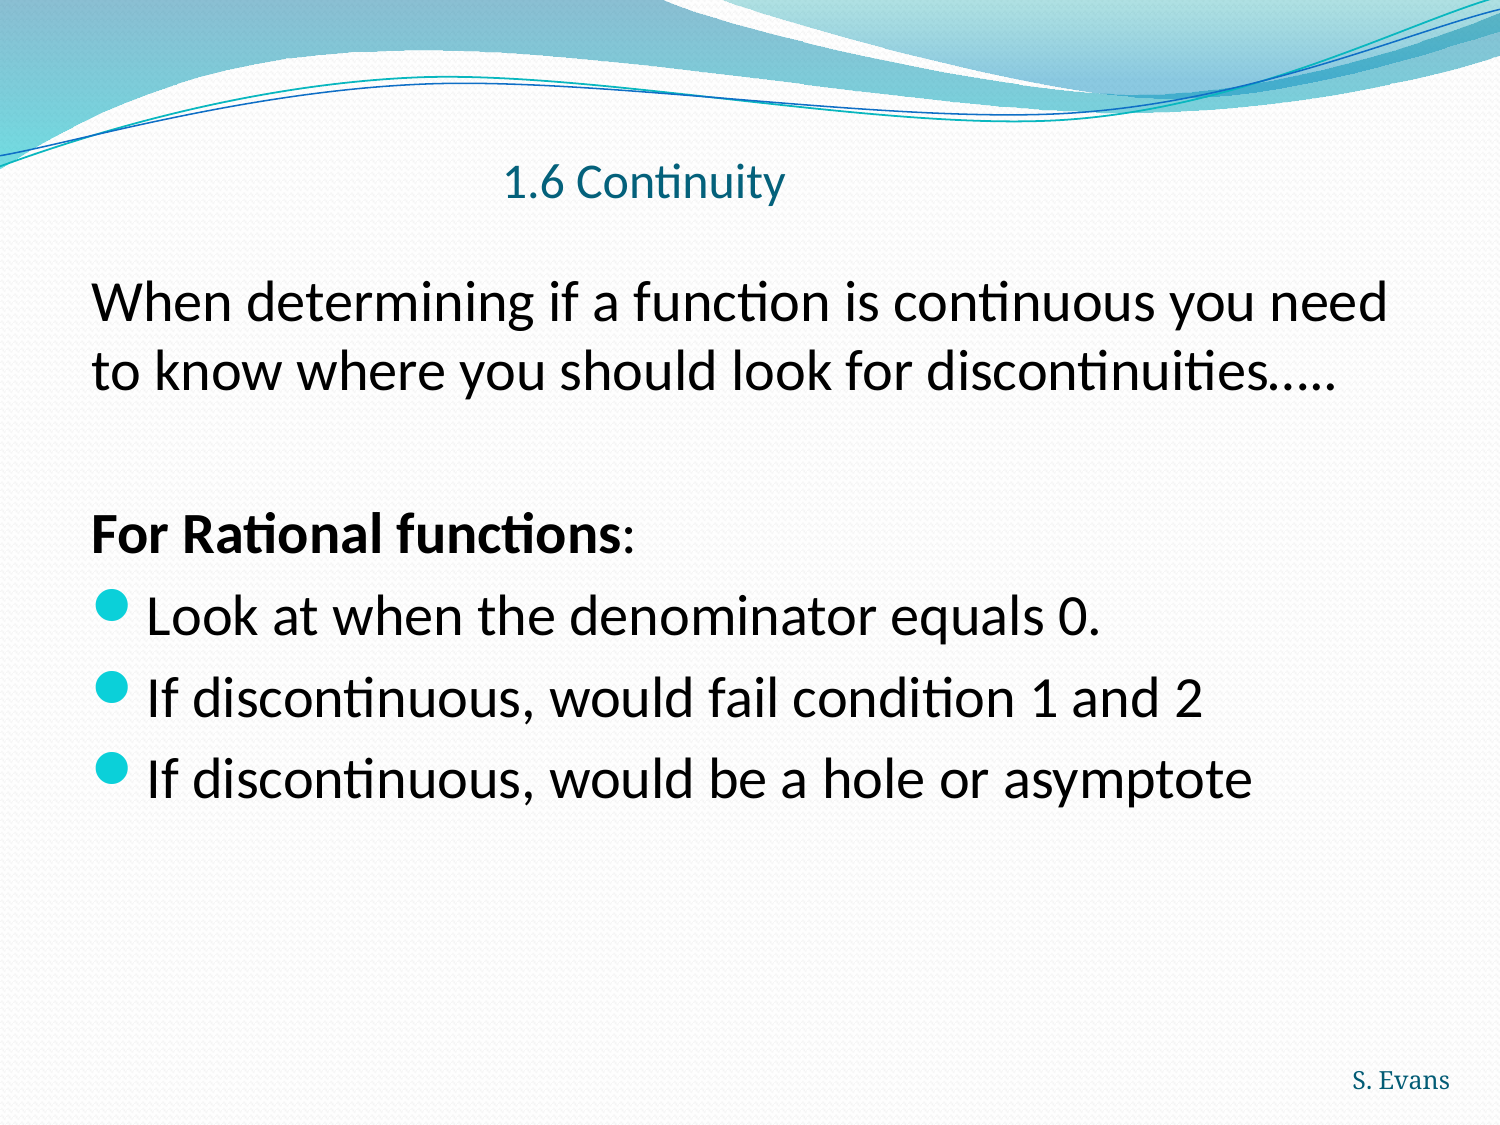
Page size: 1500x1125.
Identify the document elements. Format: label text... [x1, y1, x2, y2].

title 1.6 Continuity [501, 115, 987, 209]
footer S. Evans [1352, 1035, 1453, 1095]
text_box [100, 267, 1436, 328]
list When determining if a function is continuous you need to know where you should look for discontinuities….. For Rational functions: Look at when the denominator equals 0. If discontinuous, would fail condition 1 and 2 If discontinuous, would be a hole or asymptote [76, 255, 1425, 1038]
